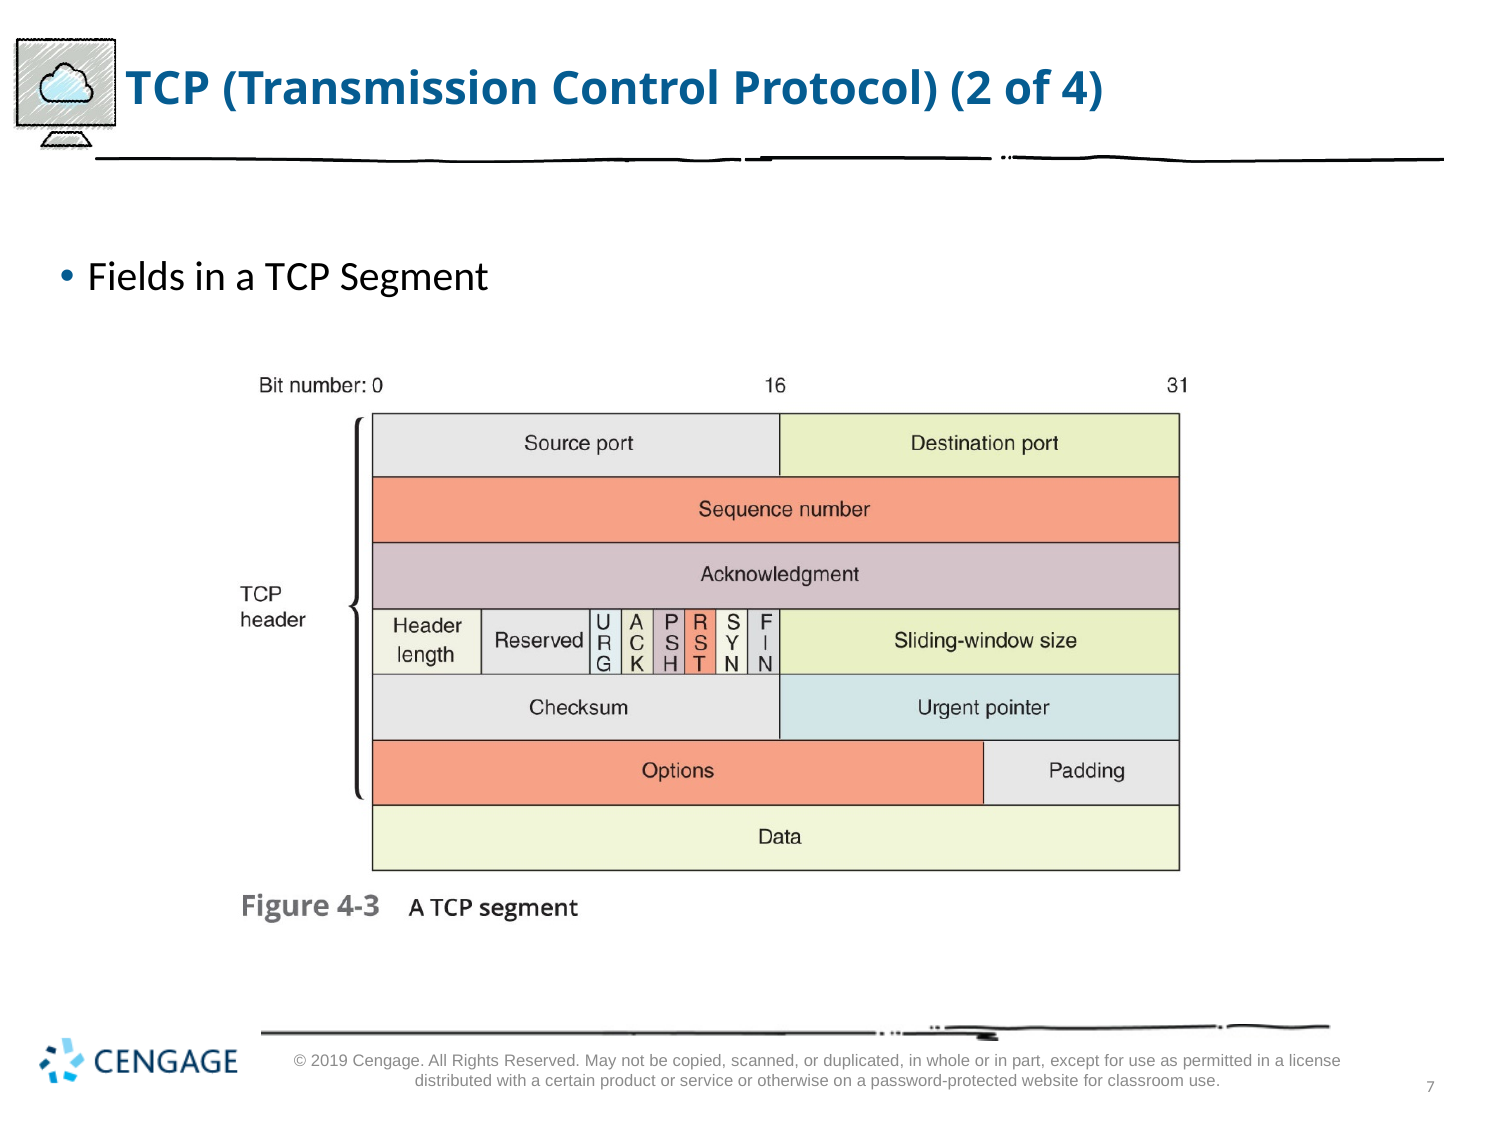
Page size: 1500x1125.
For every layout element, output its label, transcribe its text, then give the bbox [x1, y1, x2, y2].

picture [13, 36, 117, 151]
picture [95, 155, 1444, 163]
picture [237, 374, 1188, 926]
footer © 2019 Cengage. All Rights Reserved. May not be copied, scanned, or duplicated, in whole or in part, except for use as permitted in a license distributed with a certain product or service or otherwise on a password-protected website for classroom use. [262, 1050, 1375, 1091]
picture [261, 1024, 1331, 1041]
list Fields in a T C P Segment [59, 252, 538, 301]
picture [19, 1024, 250, 1096]
title T C P (Transmission Control Protocol) (2 of 4) [125, 66, 1442, 116]
